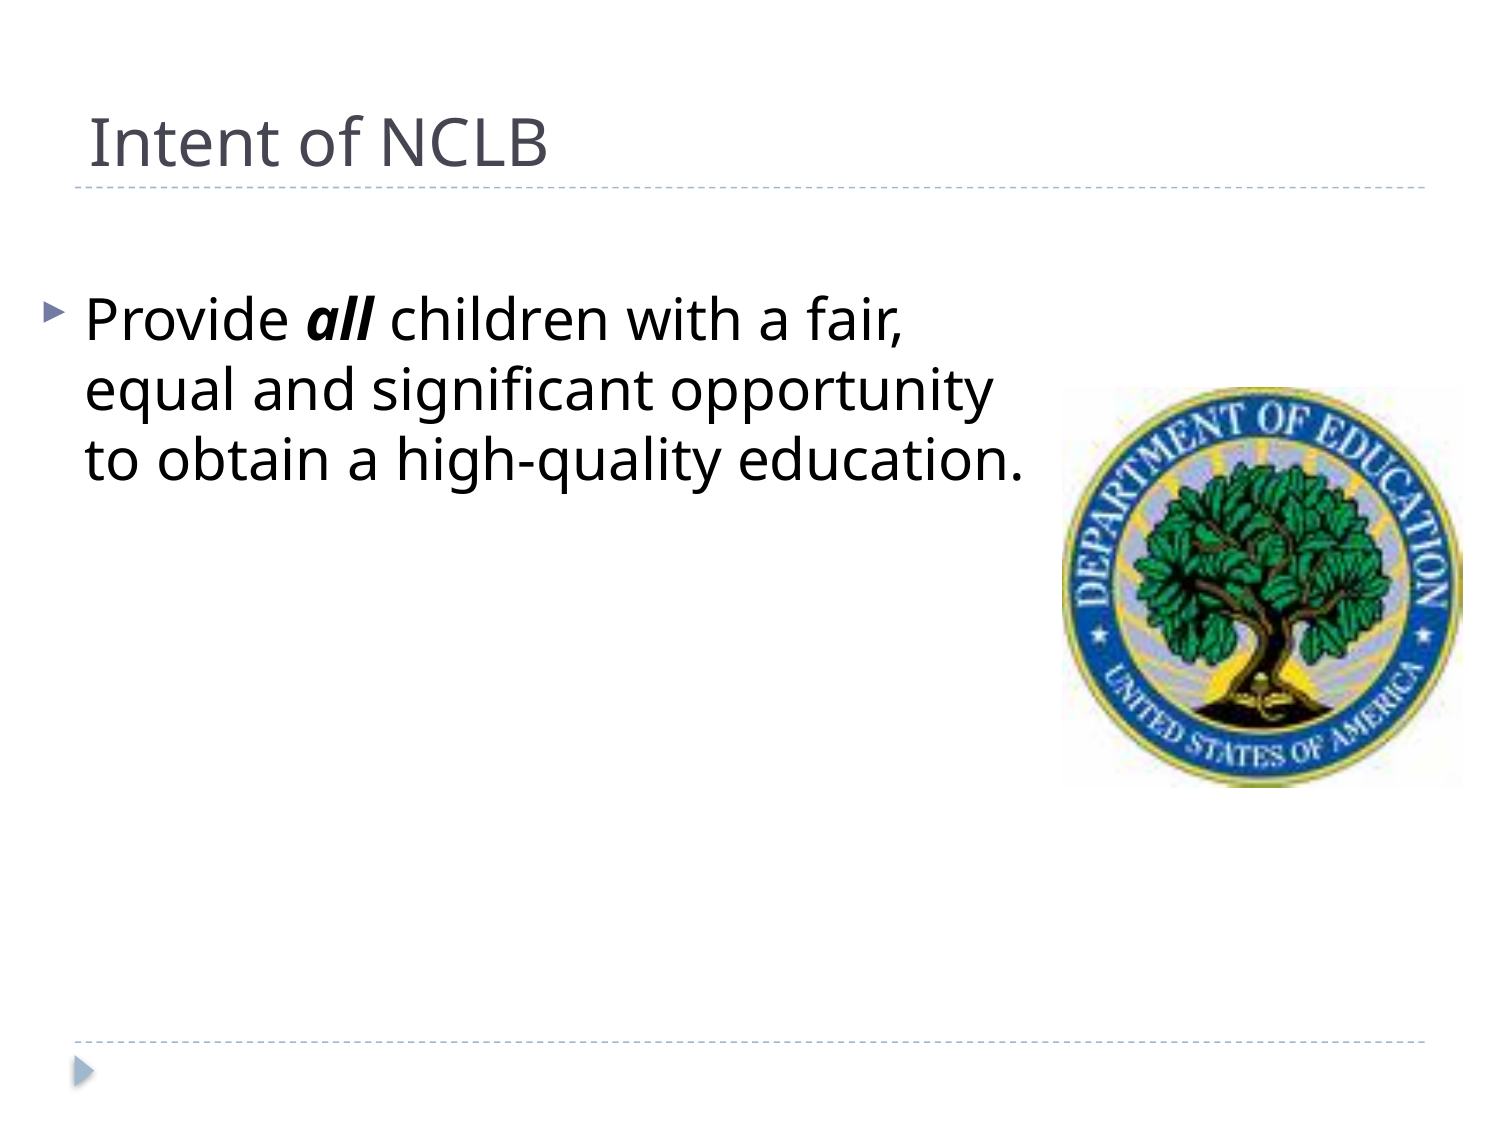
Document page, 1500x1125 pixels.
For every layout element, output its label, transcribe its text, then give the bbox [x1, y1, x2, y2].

picture [1062, 387, 1463, 788]
title Intent of NCLB [75, 24, 1425, 188]
list Provide all children with a fair, equal and significant opportunity to obtain a high-quality education. [24, 275, 1050, 1088]
